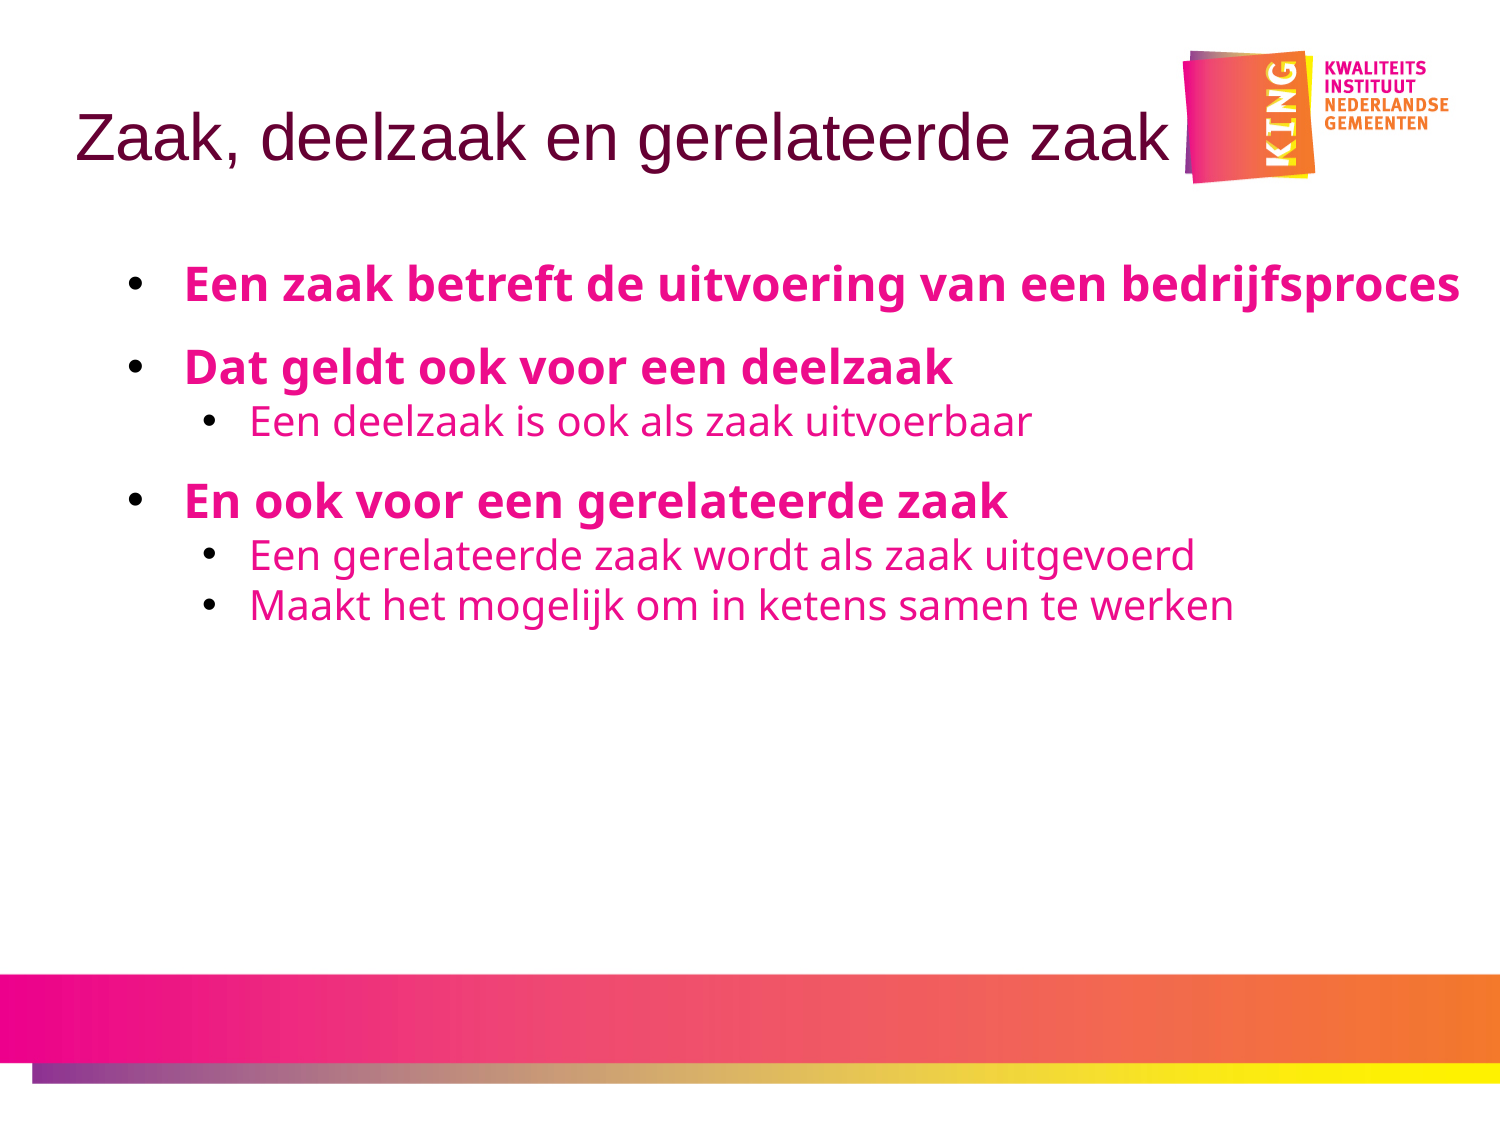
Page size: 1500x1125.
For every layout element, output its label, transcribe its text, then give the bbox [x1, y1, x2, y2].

picture [0, 0, 1500, 1125]
title Zaak, deelzaak en gerelateerde zaak [74, 44, 1425, 233]
list Een zaak betreft de uitvoering van een bedrijfsproces Dat geldt ook voor een deelzaak Een deelzaak is ook als zaak uitvoerbaar En ook voor een gerelateerde zaak Een gerelateerde zaak wordt als zaak uitgevoerd Maakt het mogelijk om in ketens samen te werken [111, 245, 1500, 989]
